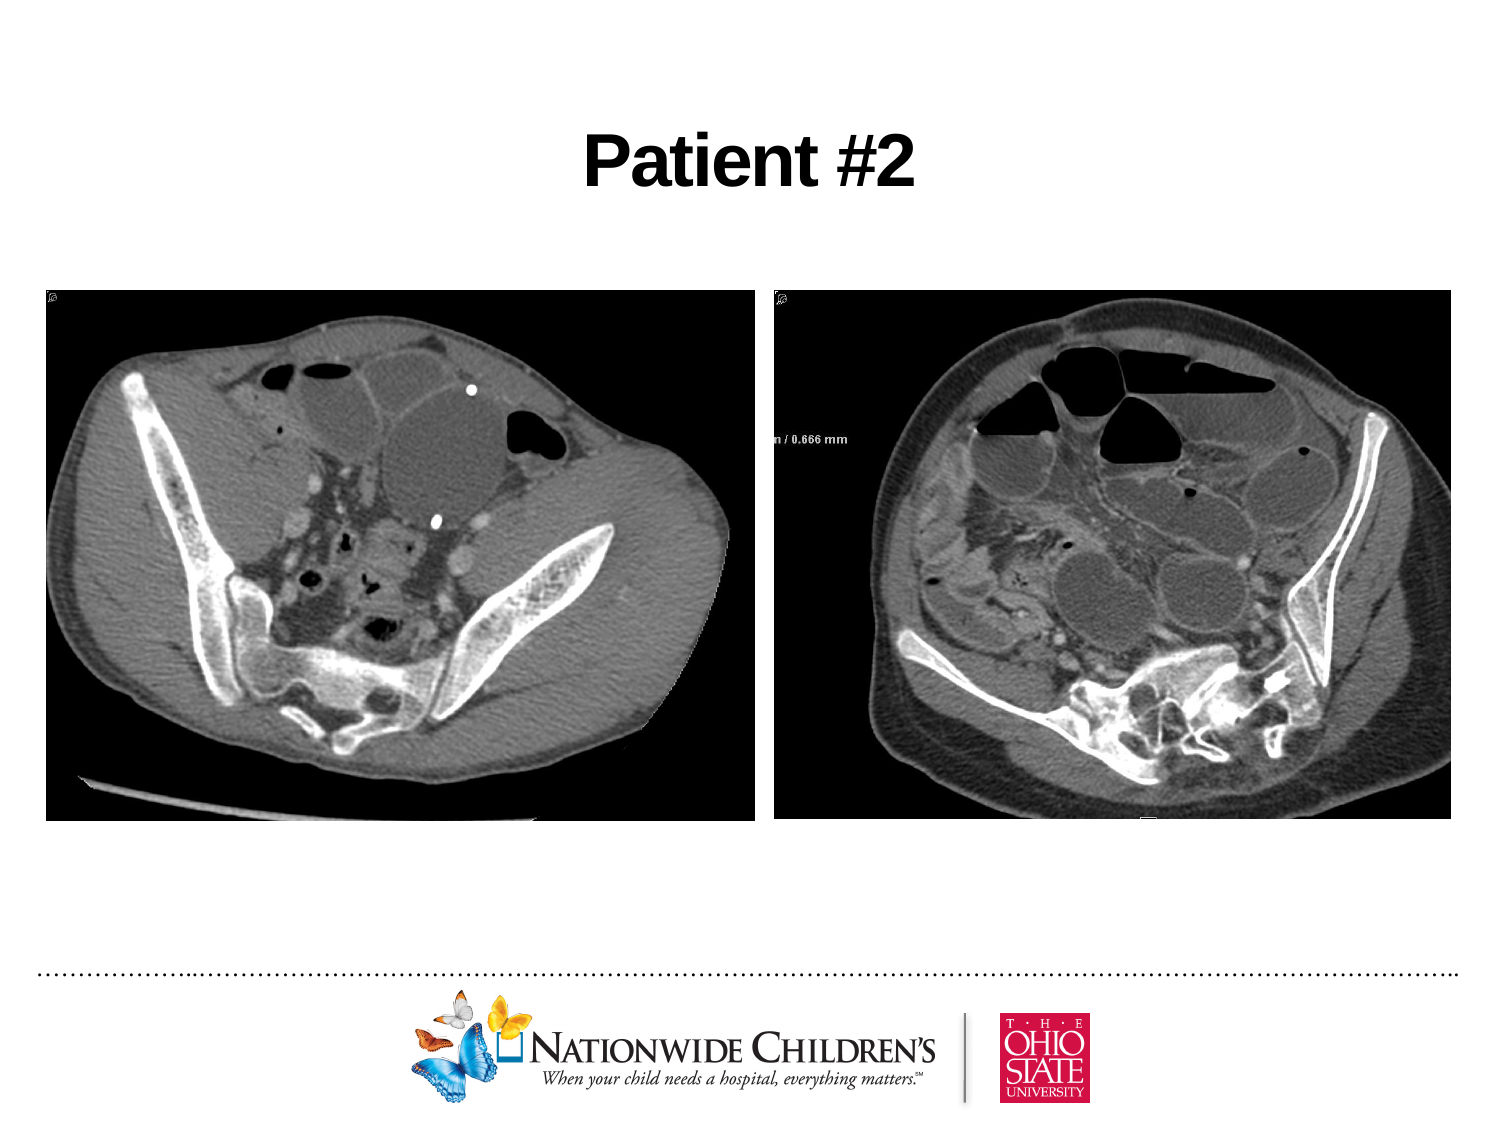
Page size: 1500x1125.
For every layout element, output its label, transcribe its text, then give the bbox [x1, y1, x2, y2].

title Patient #2 [75, 45, 1425, 233]
picture [411, 990, 935, 1103]
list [773, 290, 1452, 819]
picture [1000, 1013, 1090, 1103]
picture [46, 290, 755, 821]
